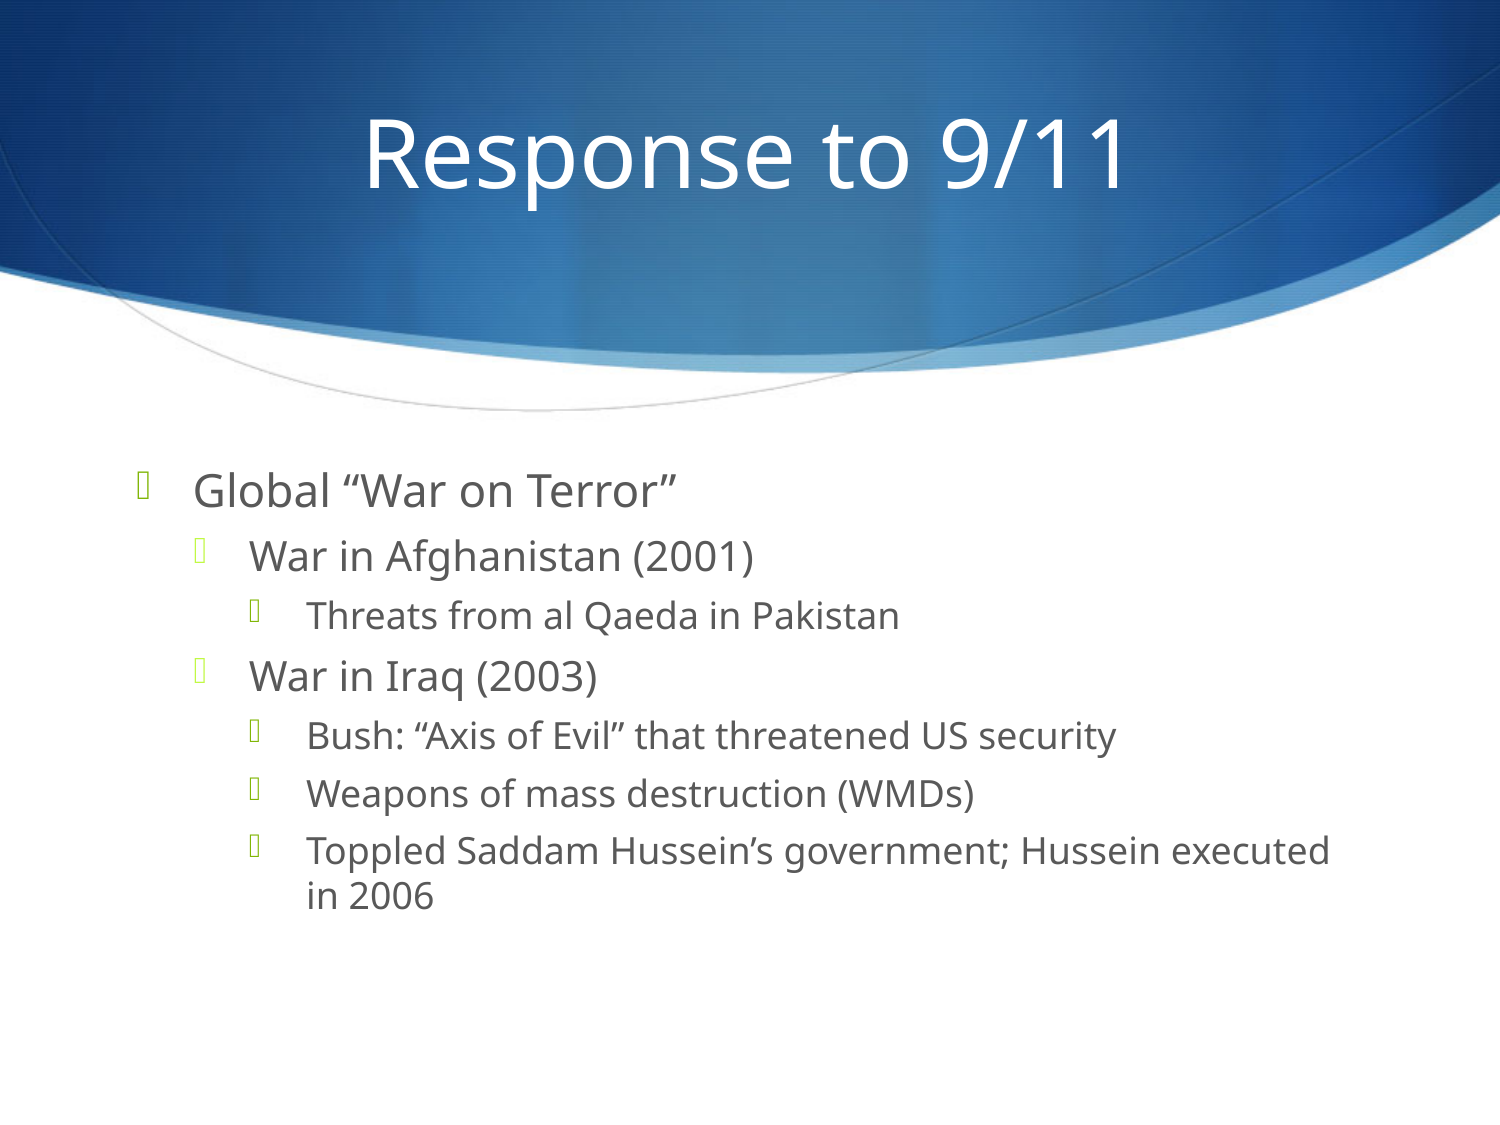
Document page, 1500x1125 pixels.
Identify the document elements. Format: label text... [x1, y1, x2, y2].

picture [0, 0, 1500, 1125]
title Response to 9/11 [75, 56, 1425, 245]
list Global “War on Terror” War in Afghanistan (2001) Threats from al Qaeda in Pakistan War in Iraq (2003) Bush: “Axis of Evil” that threatened US security Weapons of mass destruction (WMDs) Toppled Saddam Hussein’s government; Hussein executed in 2006 [121, 454, 1379, 991]
